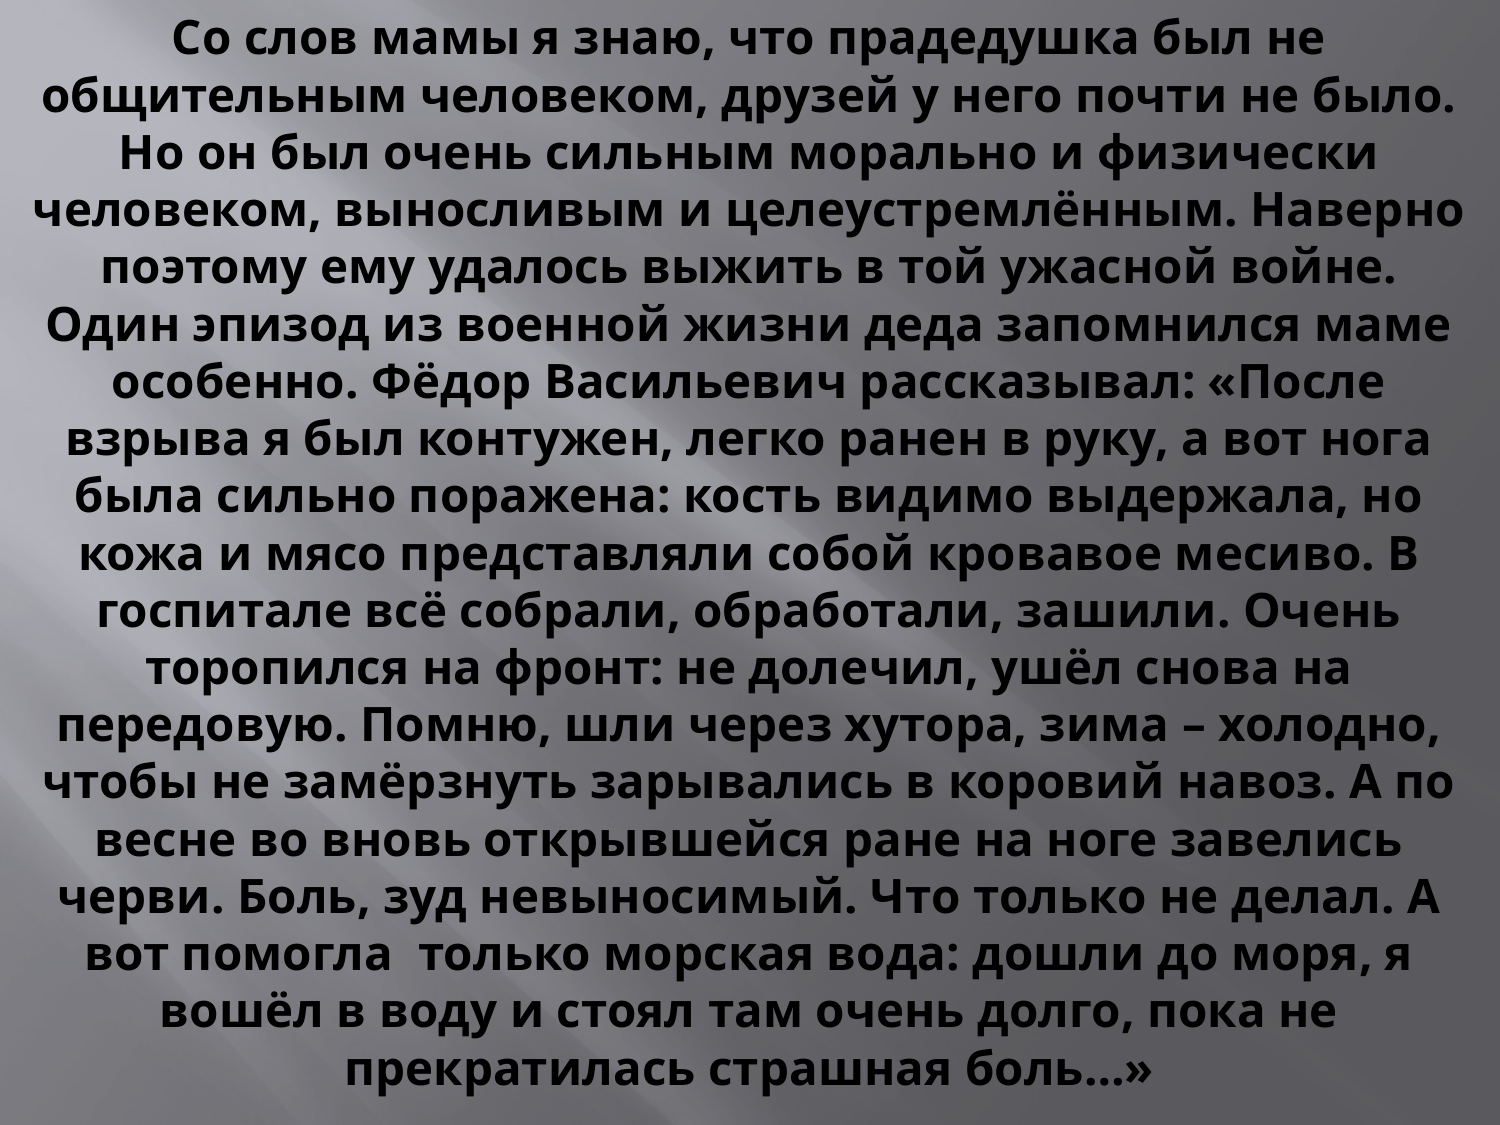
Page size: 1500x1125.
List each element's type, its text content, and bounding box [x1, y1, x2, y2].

list Со слов мамы я знаю, что прадедушка был не общительным человеком, друзей у него почти не было. Но он был очень сильным морально и физически человеком, выносливым и целеустремлённым. Наверно поэтому ему удалось выжить в той ужасной войне. Один эпизод из военной жизни деда запомнился маме особенно. Фёдор Васильевич рассказывал: «После взрыва я был контужен, легко ранен в руку, а вот нога была сильно поражена: кость видимо выдержала, но кожа и мясо представляли собой кровавое месиво. В госпитале всё собрали, обработали, зашили. Очень торопился на фронт: не долечил, ушёл снова на передовую. Помню, шли через хутора, зима – холодно, чтобы не замёрзнуть зарывались в коровий навоз. А по весне во вновь открывшейся ране на ноге завелись черви. Боль, зуд невыносимый. Что только не делал. А вот помогла только морская вода: дошли до моря, я вошёл в воду и стоял там очень долго, пока не прекратилась страшная боль…» [0, 0, 1500, 1125]
